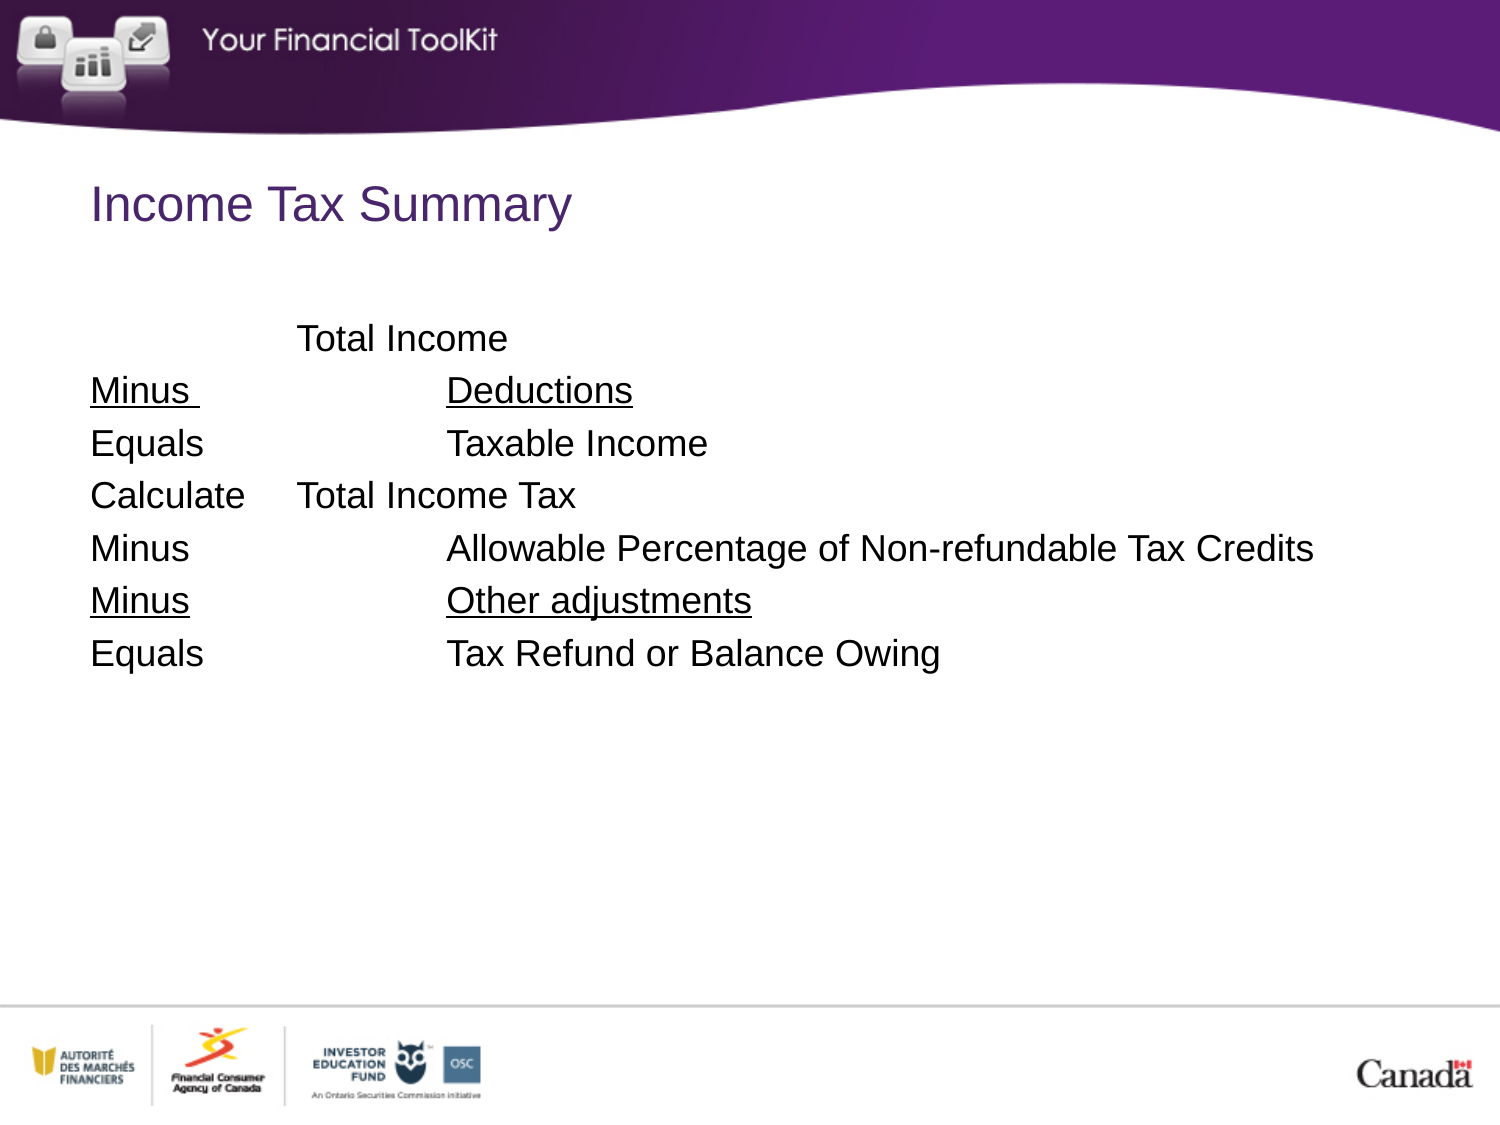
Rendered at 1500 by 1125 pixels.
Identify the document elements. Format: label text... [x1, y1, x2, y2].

list Total Income Minus Deductions Equals Taxable Income Calculate Total Income Tax Minus Allowable Percentage of Non-refundable Tax Credits Minus Other adjustments Equals Tax Refund or Balance Owing [75, 305, 1425, 968]
picture [0, 0, 1500, 1125]
title Income Tax Summary [75, 164, 1211, 305]
